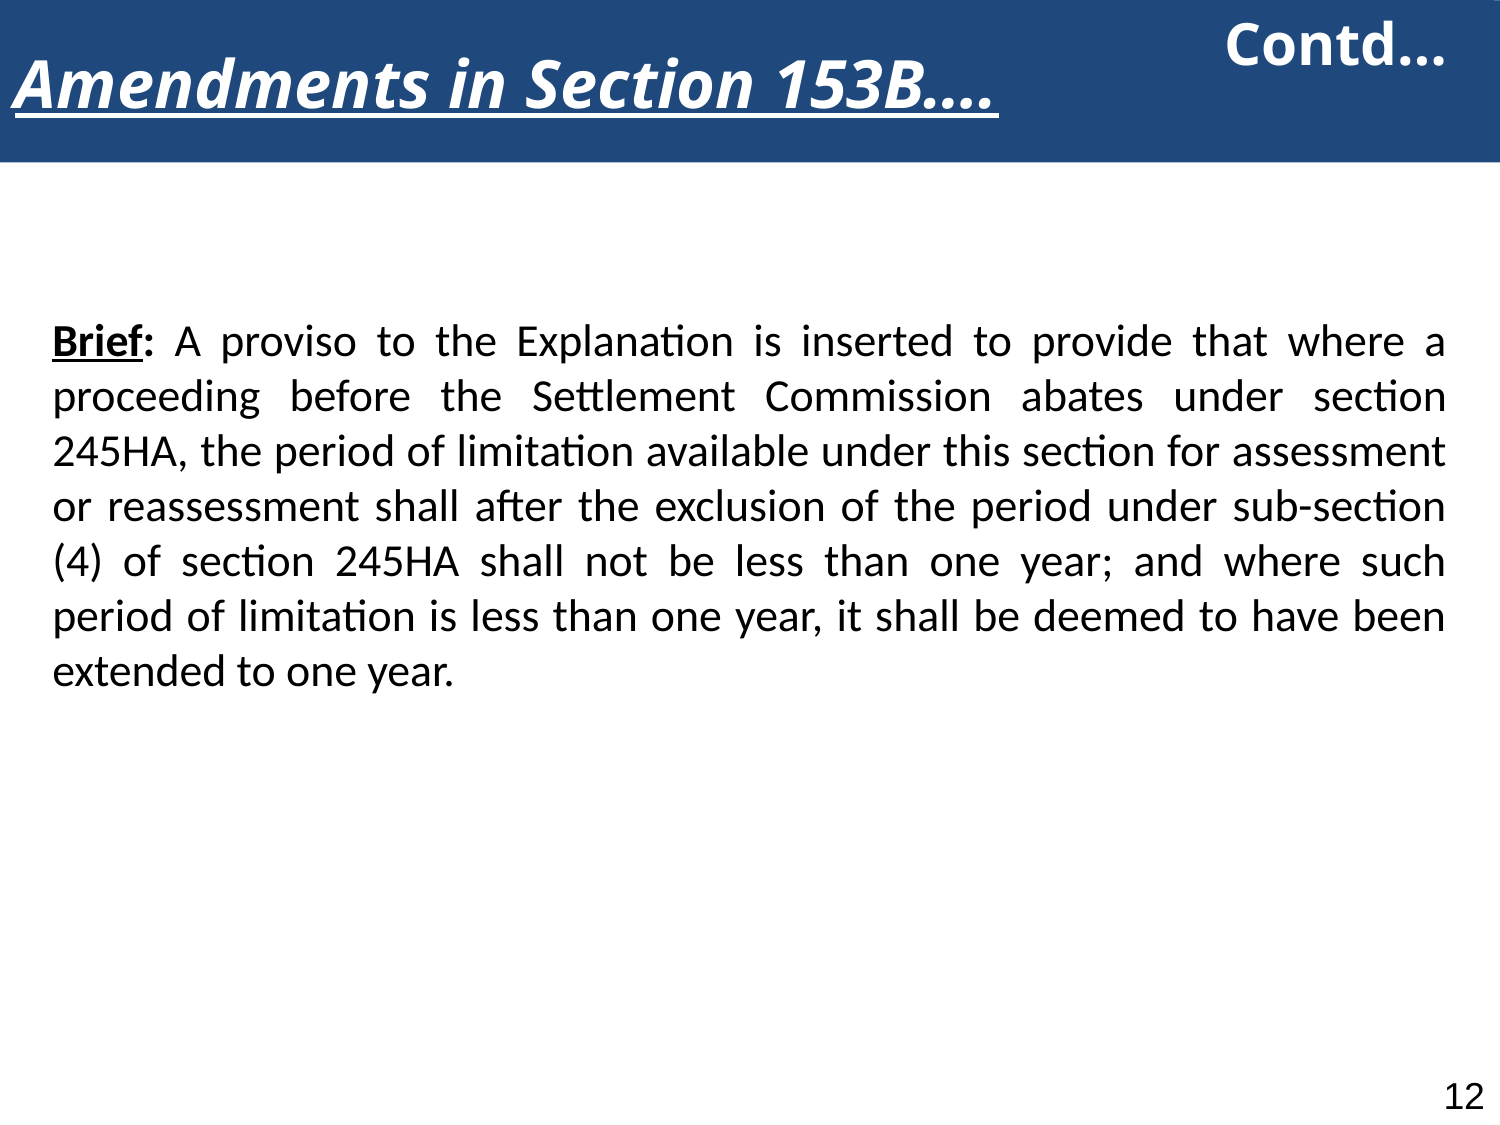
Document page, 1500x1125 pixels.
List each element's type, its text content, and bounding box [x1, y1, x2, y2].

text_box Contd… [1209, 0, 1494, 85]
slide_number 12 [1374, 1064, 1500, 1125]
text_box Amendments in Section 153B…. [0, 0, 1500, 163]
text_box Brief: A proviso to the Explanation is inserted to provide that where a proceeding before the Settlement Commission abates under section 245HA, the period of limitation available under this section for assessment or reassessment shall after the exclusion of the period under sub-section (4) of section 245HA shall not be less than one year; and where such period of limitation is less than one year, it shall be deemed to have been extended to one year. [37, 303, 1463, 758]
